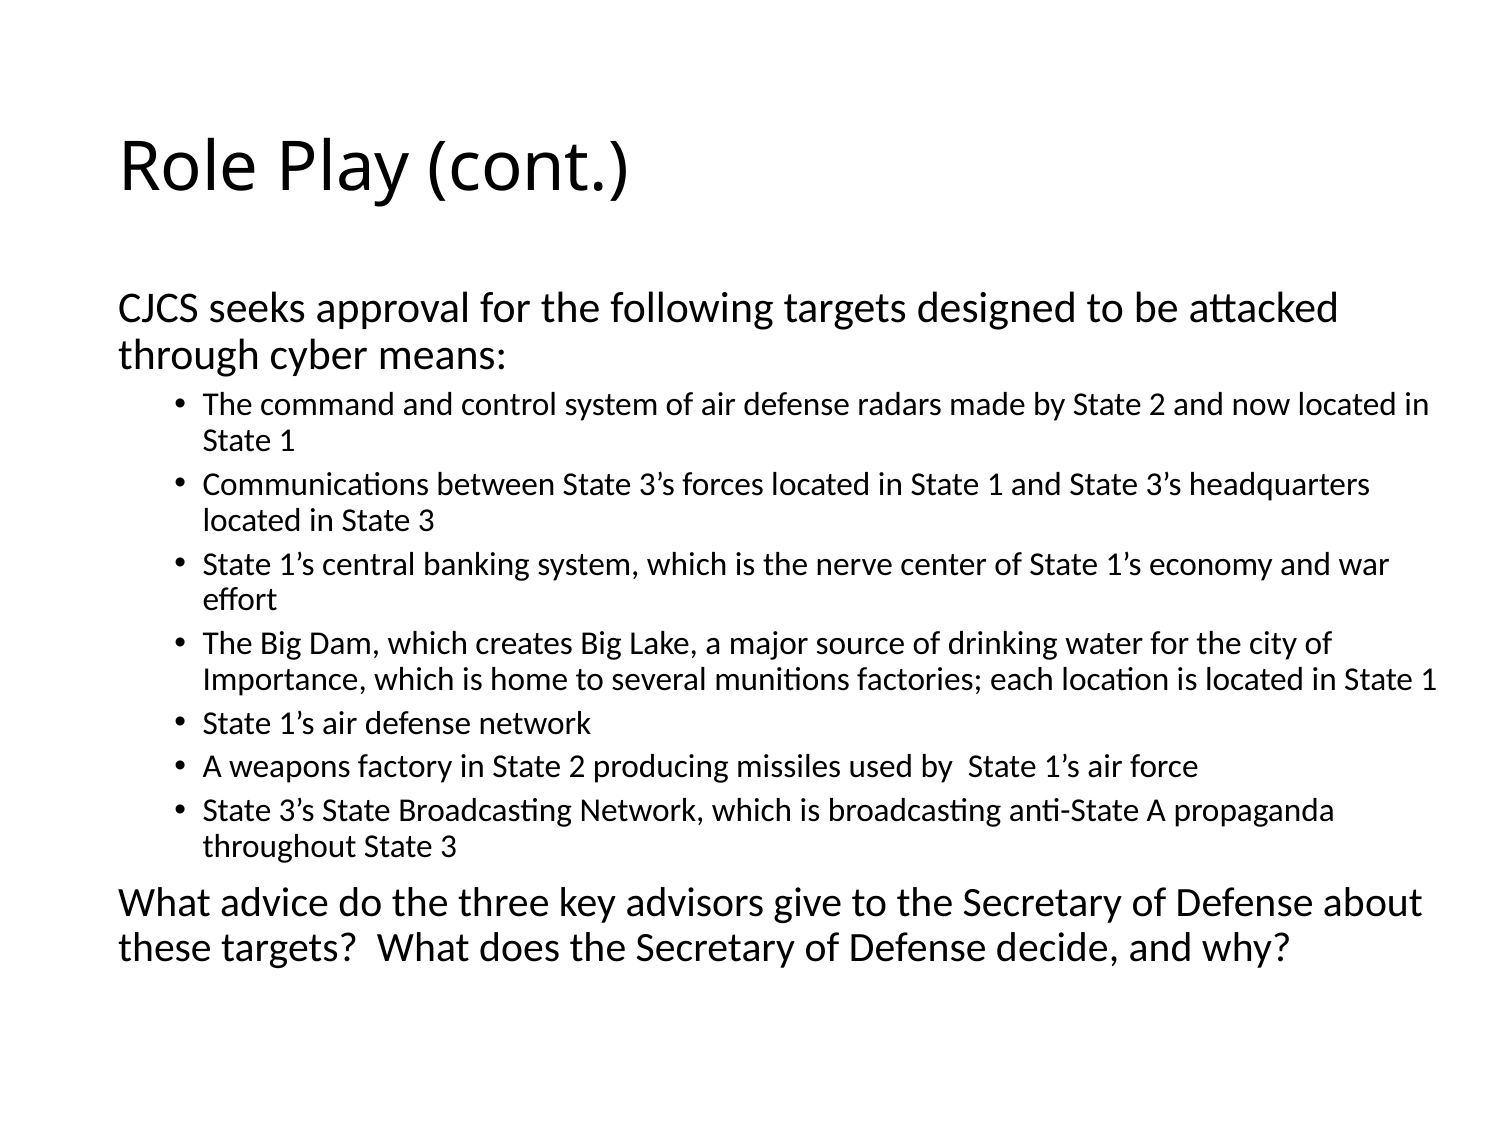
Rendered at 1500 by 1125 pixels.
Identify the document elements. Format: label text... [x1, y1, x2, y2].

title Role Play (cont.) [102, 59, 1398, 277]
list CJCS seeks approval for the following targets designed to be attacked through cyber means: The command and control system of air defense radars made by State 2 and now located in State 1 Communications between State 3’s forces located in State 1 and State 3’s headquarters located in State 3 State 1’s central banking system, which is the nerve center of State 1’s economy and war effort The Big Dam, which creates Big Lake, a major source of drinking water for the city of Importance, which is home to several munitions factories; each location is located in State 1 State 1’s air defense network A weapons factory in State 2 producing missiles used by State 1’s air force State 3’s State Broadcasting Network, which is broadcasting anti-State A propaganda throughout State 3 What advice do the three key advisors give to the Secretary of Defense about these targets? What does the Secretary of Defense decide, and why? [102, 277, 1461, 992]
